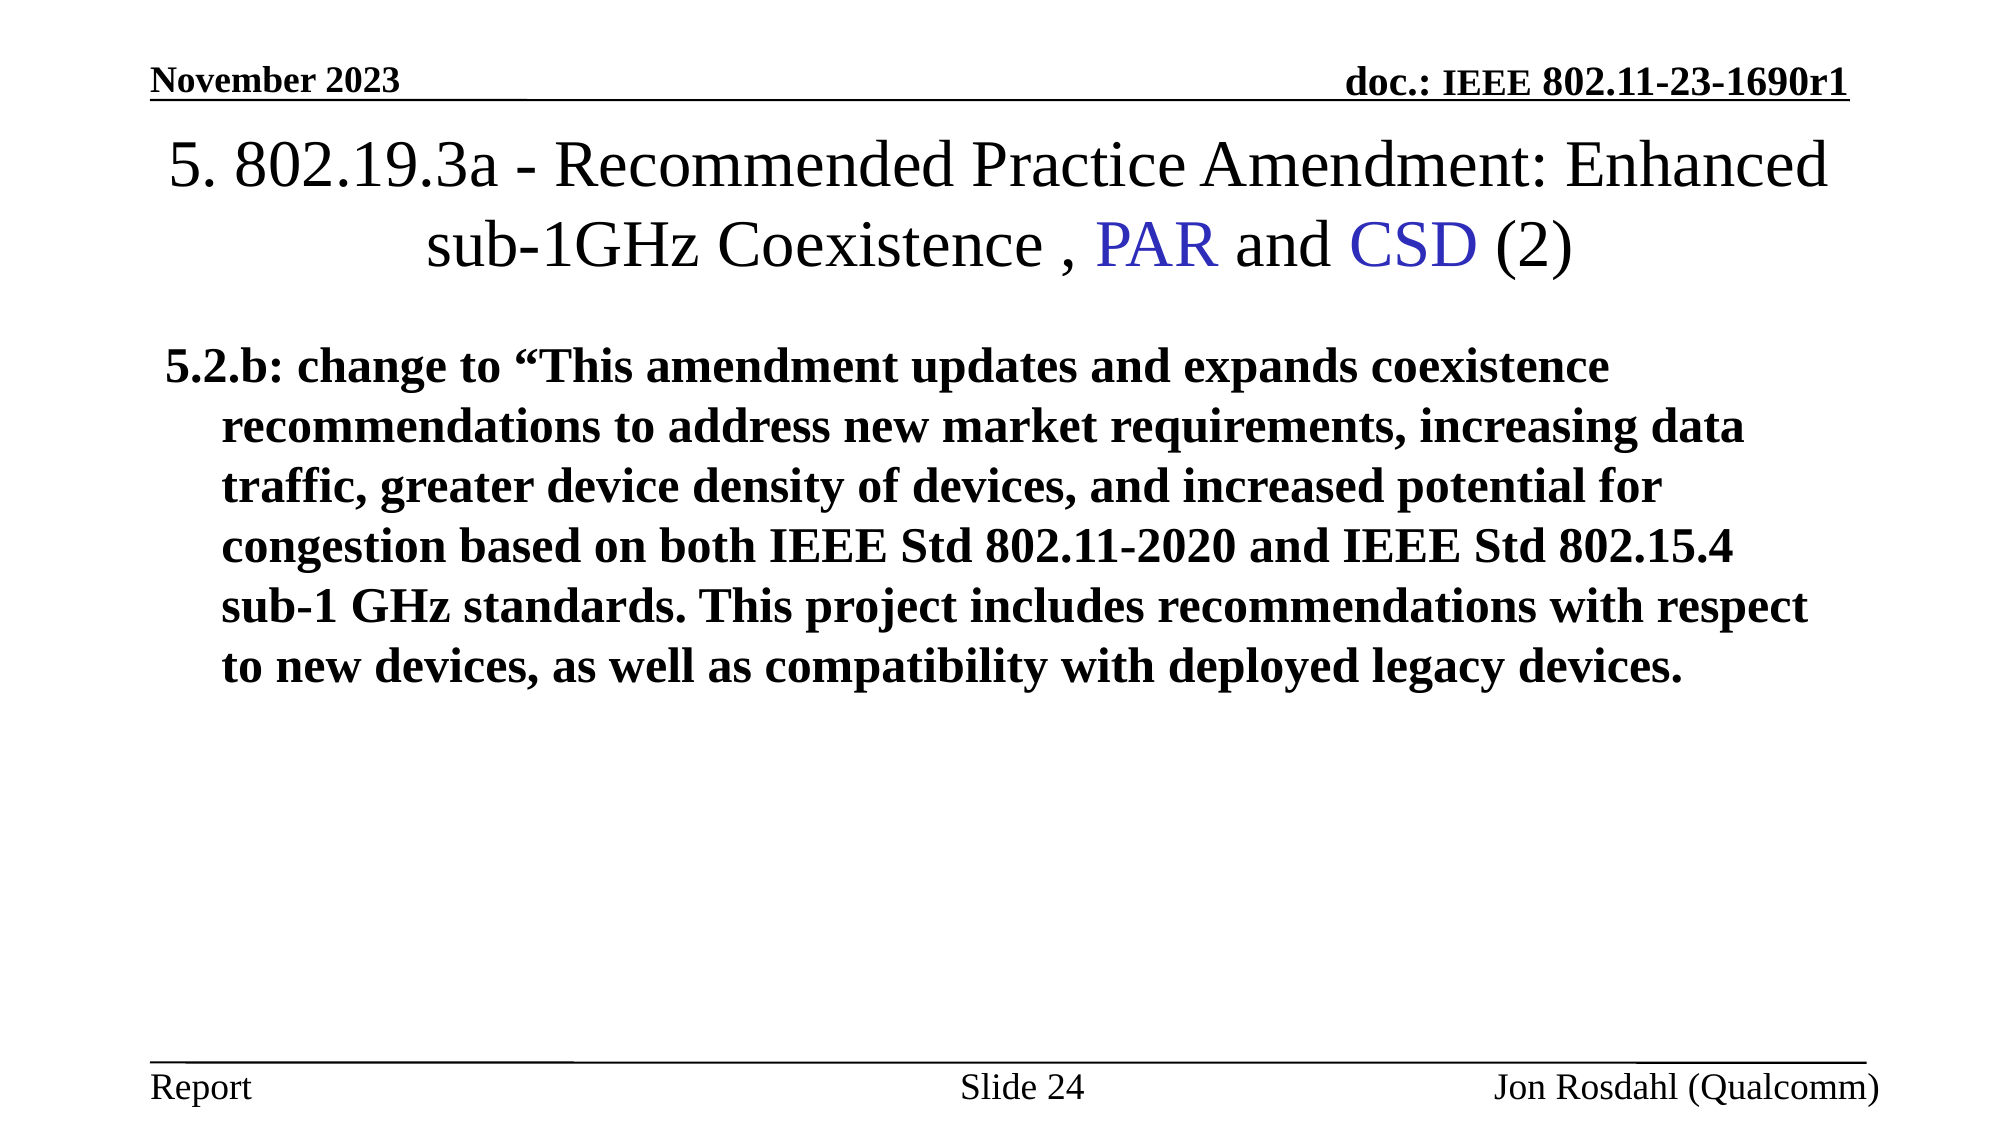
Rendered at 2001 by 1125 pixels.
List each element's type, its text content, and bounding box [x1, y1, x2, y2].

list 5.2.b: change to “This amendment updates and expands coexistence recommendations to address new market requirements, increasing data traffic, greater device density of devices, and increased potential for congestion based on both IEEE Std 802.11-2020 and IEEE Std 802.15.4 sub-1 GHz standards. This project includes recommendations with respect to new devices, as well as compatibility with deployed legacy devices. [149, 324, 1850, 1000]
footer Jon Rosdahl (Qualcomm) [1436, 1061, 1881, 1108]
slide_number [149, 49, 431, 100]
title 5. 802.19.3a - Recommended Practice Amendment: Enhanced sub-1GHz Coexistence , PAR and CSD (2) [149, 112, 1850, 288]
slide_number Slide 24 [950, 1061, 1095, 1125]
